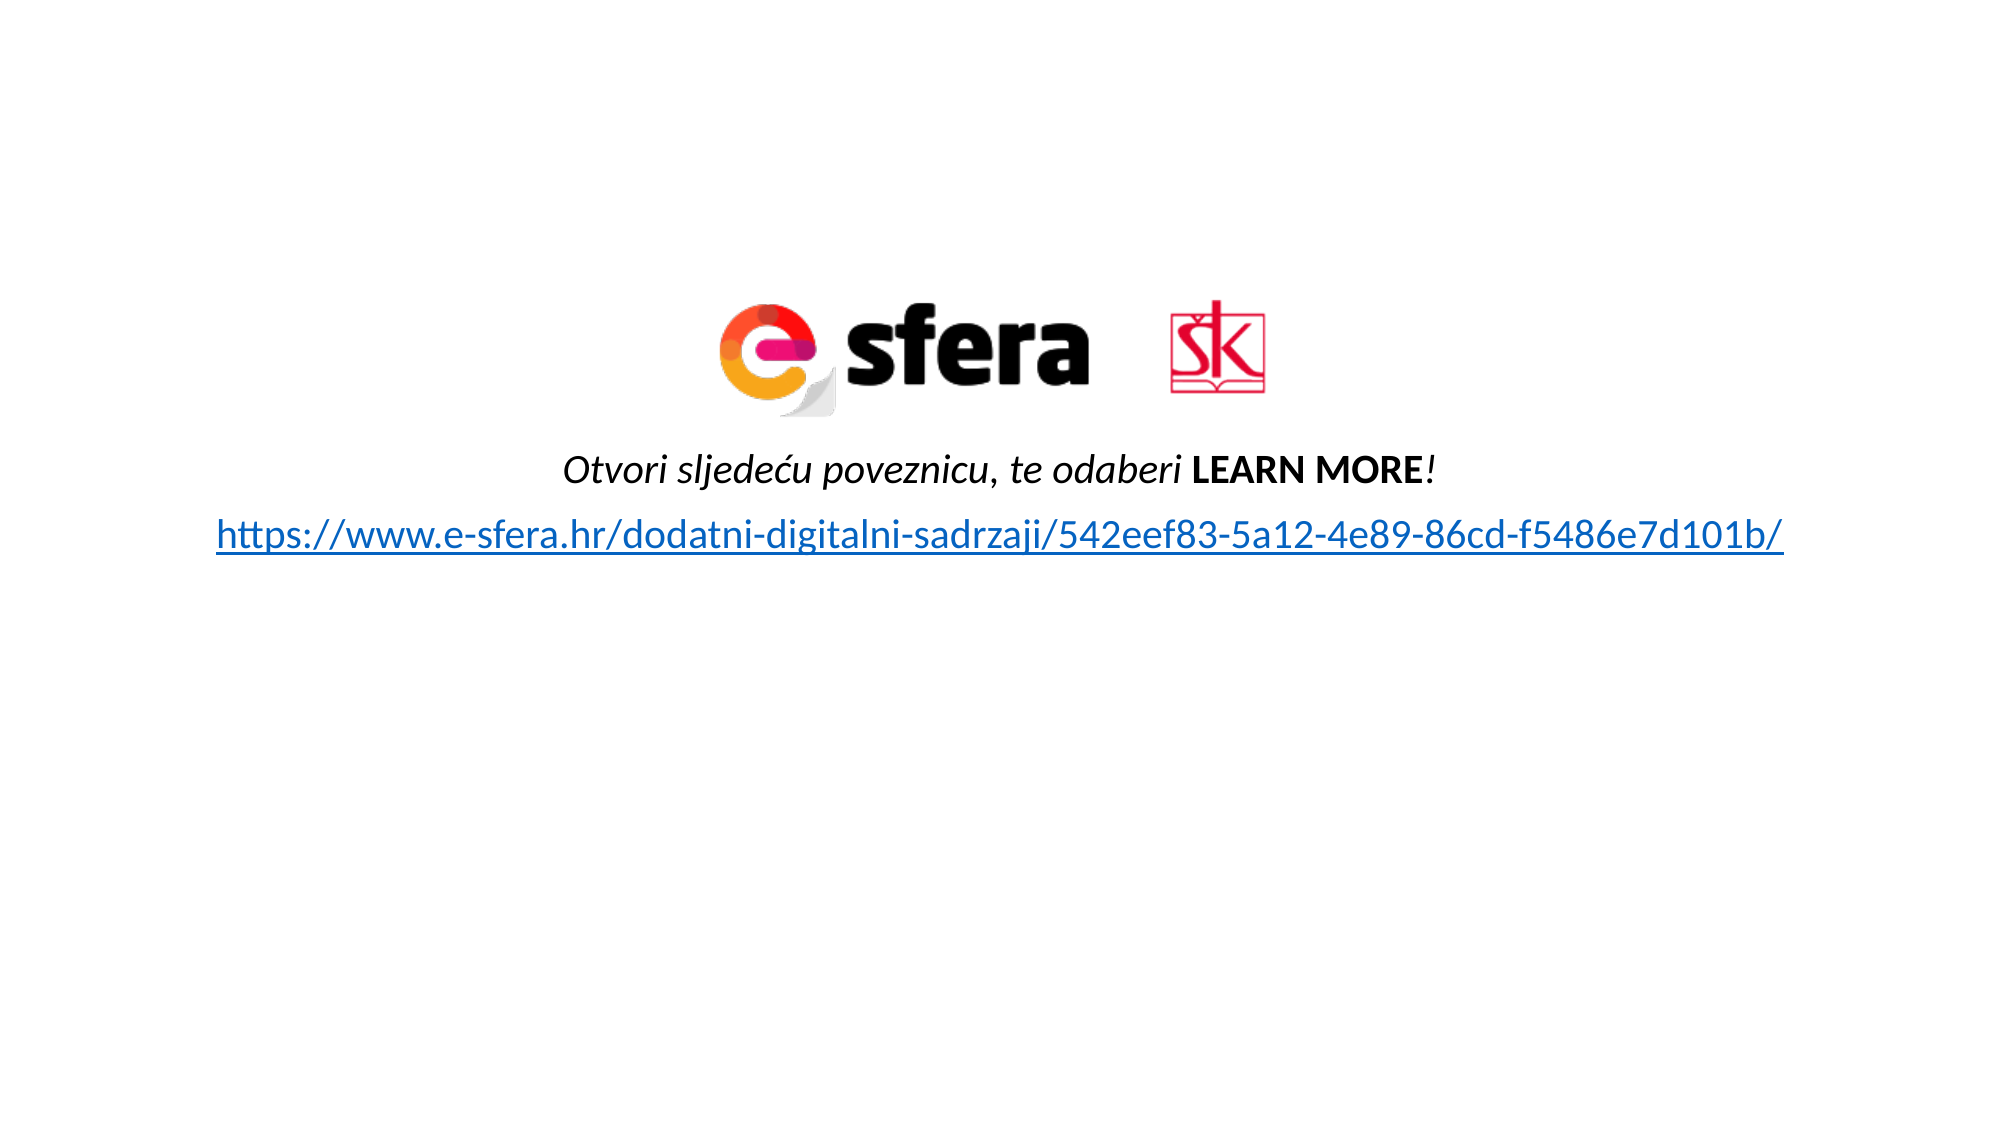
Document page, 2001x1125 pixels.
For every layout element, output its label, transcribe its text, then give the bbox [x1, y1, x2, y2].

text_box Otvori sljedeću poveznicu, te odaberi LEARN MORE! https://www.e-sfera.hr/dodatni-digitalni-sadrzaji/542eef83-5a12-4e89-86cd-f5486e7d101b/ [30, 439, 1970, 753]
picture [687, 203, 1313, 516]
